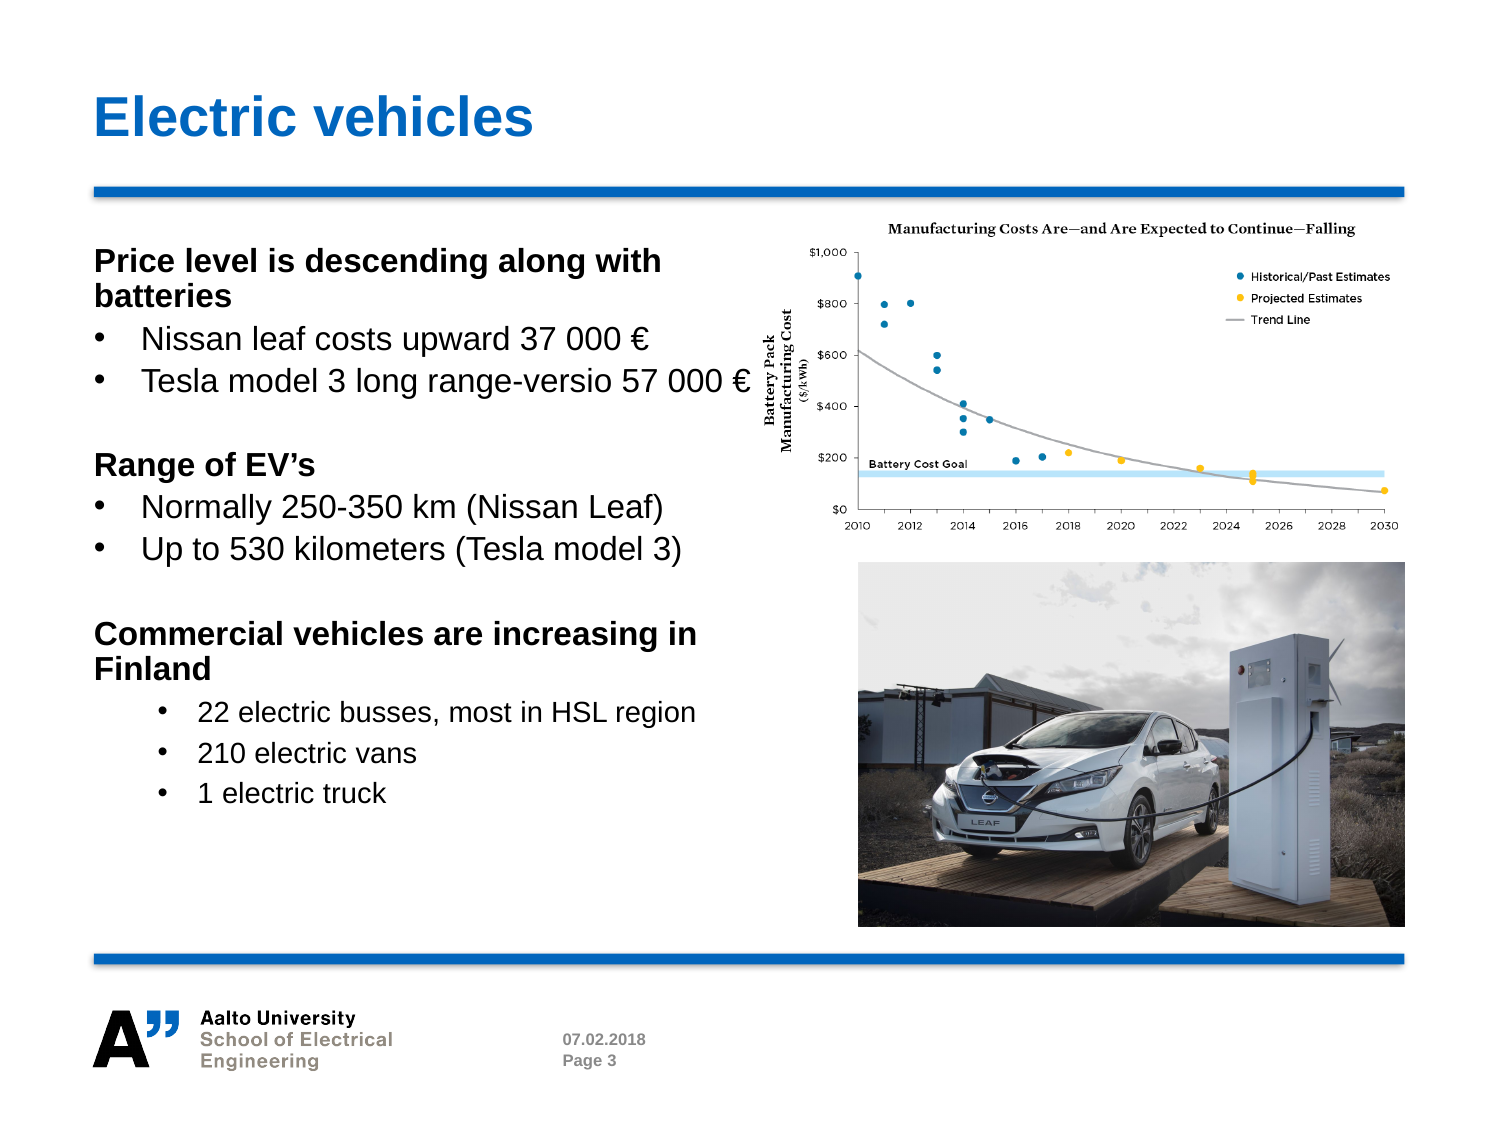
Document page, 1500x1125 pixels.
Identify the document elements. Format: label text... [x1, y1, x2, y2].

title Electric vehicles [93, 80, 1369, 228]
picture [858, 562, 1405, 927]
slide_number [562, 1029, 816, 1050]
slide_number Page 3 [562, 1050, 816, 1071]
list Price level is descending along with batteries Nissan leaf costs upward 37 000 € Tesla model 3 long range-versio 57 000 € Range of EV’s Normally 250-350 km (Nissan Leaf) Up to 530 kilometers (Tesla model 3) Commercial vehicles are increasing in Finland 22 electric busses, most in HSL region 210 electric vans 1 electric truck [93, 243, 758, 922]
picture [35, 953, 449, 1125]
picture [756, 215, 1405, 541]
